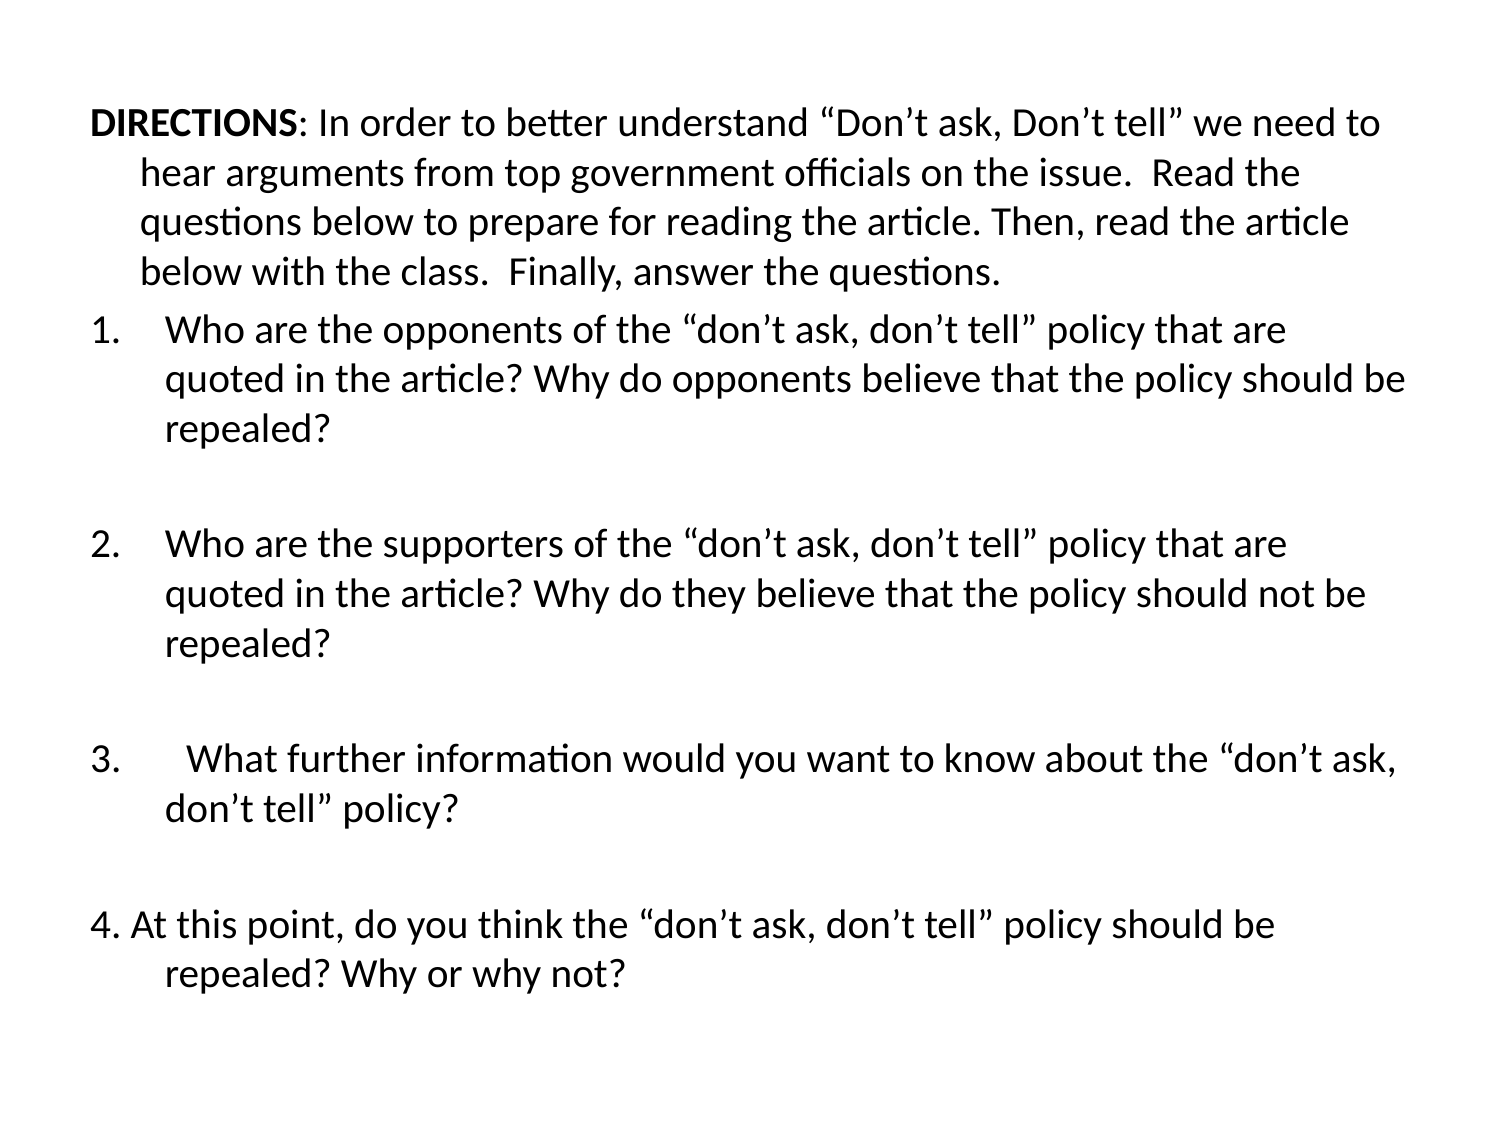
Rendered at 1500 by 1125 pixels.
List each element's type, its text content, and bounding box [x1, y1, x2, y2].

list DIRECTIONS: In order to better understand “Don’t ask, Don’t tell” we need to hear arguments from top government officials on the issue. Read the questions below to prepare for reading the article. Then, read the article below with the class. Finally, answer the questions. Who are the opponents of the “don’t ask, don’t tell” policy that are quoted in the article? Why do opponents believe that the policy should be repealed? Who are the supporters of the “don’t ask, don’t tell” policy that are quoted in the article? Why do they believe that the policy should not be repealed? 3. What further information would you want to know about the “don’t ask, don’t tell” policy? 4. At this point, do you think the “don’t ask, don’t tell” policy should be repealed? Why or why not? [75, 87, 1425, 1005]
